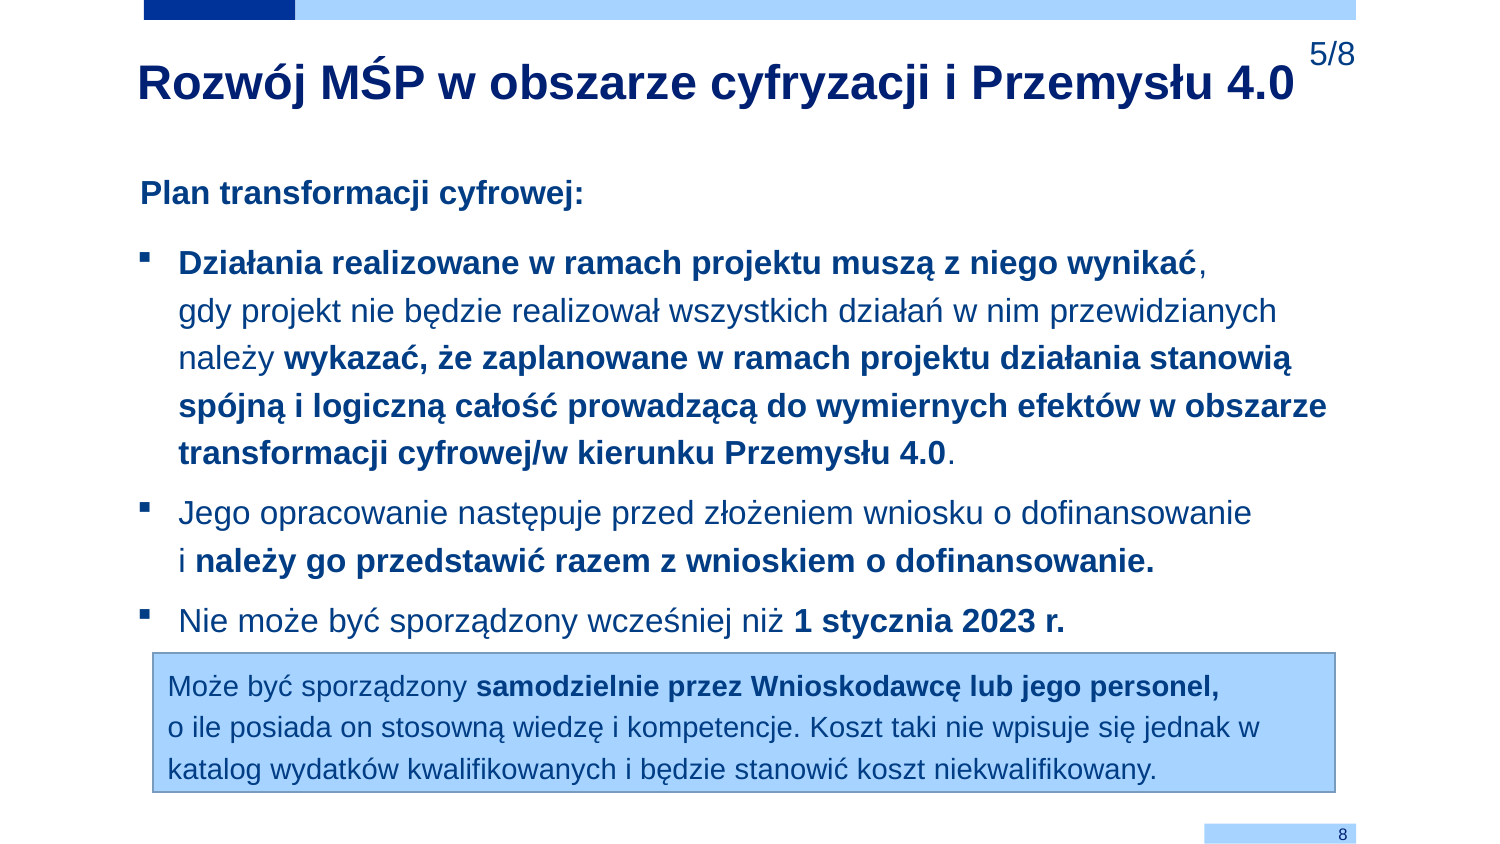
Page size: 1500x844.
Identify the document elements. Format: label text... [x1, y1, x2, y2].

text_box Plan transformacji cyfrowej: [125, 163, 705, 219]
text_box 8 [1196, 823, 1348, 844]
text_box Może być sporządzony samodzielnie przez Wnioskodawcę lub jego personel, o ile posiada on stosowną wiedzę i kompetencje. Koszt taki nie wpisuje się jednak w katalog wydatków kwalifikowanych i będzie stanowić koszt niekwalifikowany.​ [152, 652, 1336, 793]
title Rozwój MŚP w obszarze cyfryzacji i Przemysłu 4.0 [137, 54, 1305, 162]
text_box Działania realizowane w ramach projektu muszą z niego wynikać, gdy projekt nie będzie realizował wszystkich działań w nim przewidzianych należy wykazać, że zaplanowane w ramach projektu działania stanowią spójną i logiczną całość prowadzącą do wymiernych efektów w obszarze transformacji cyfrowej/​w kierunku Przemysłu 4.0. Jego opracowanie następuje przed złożeniem wniosku ​o dofinansowanie i należy go przedstawić razem z wnioskiem ​o dofinansowanie.​ Nie może być sporządzony wcześniej niż 1 stycznia 2023 r.​ [137, 233, 1335, 624]
text_box 5/8 [1294, 24, 1418, 79]
